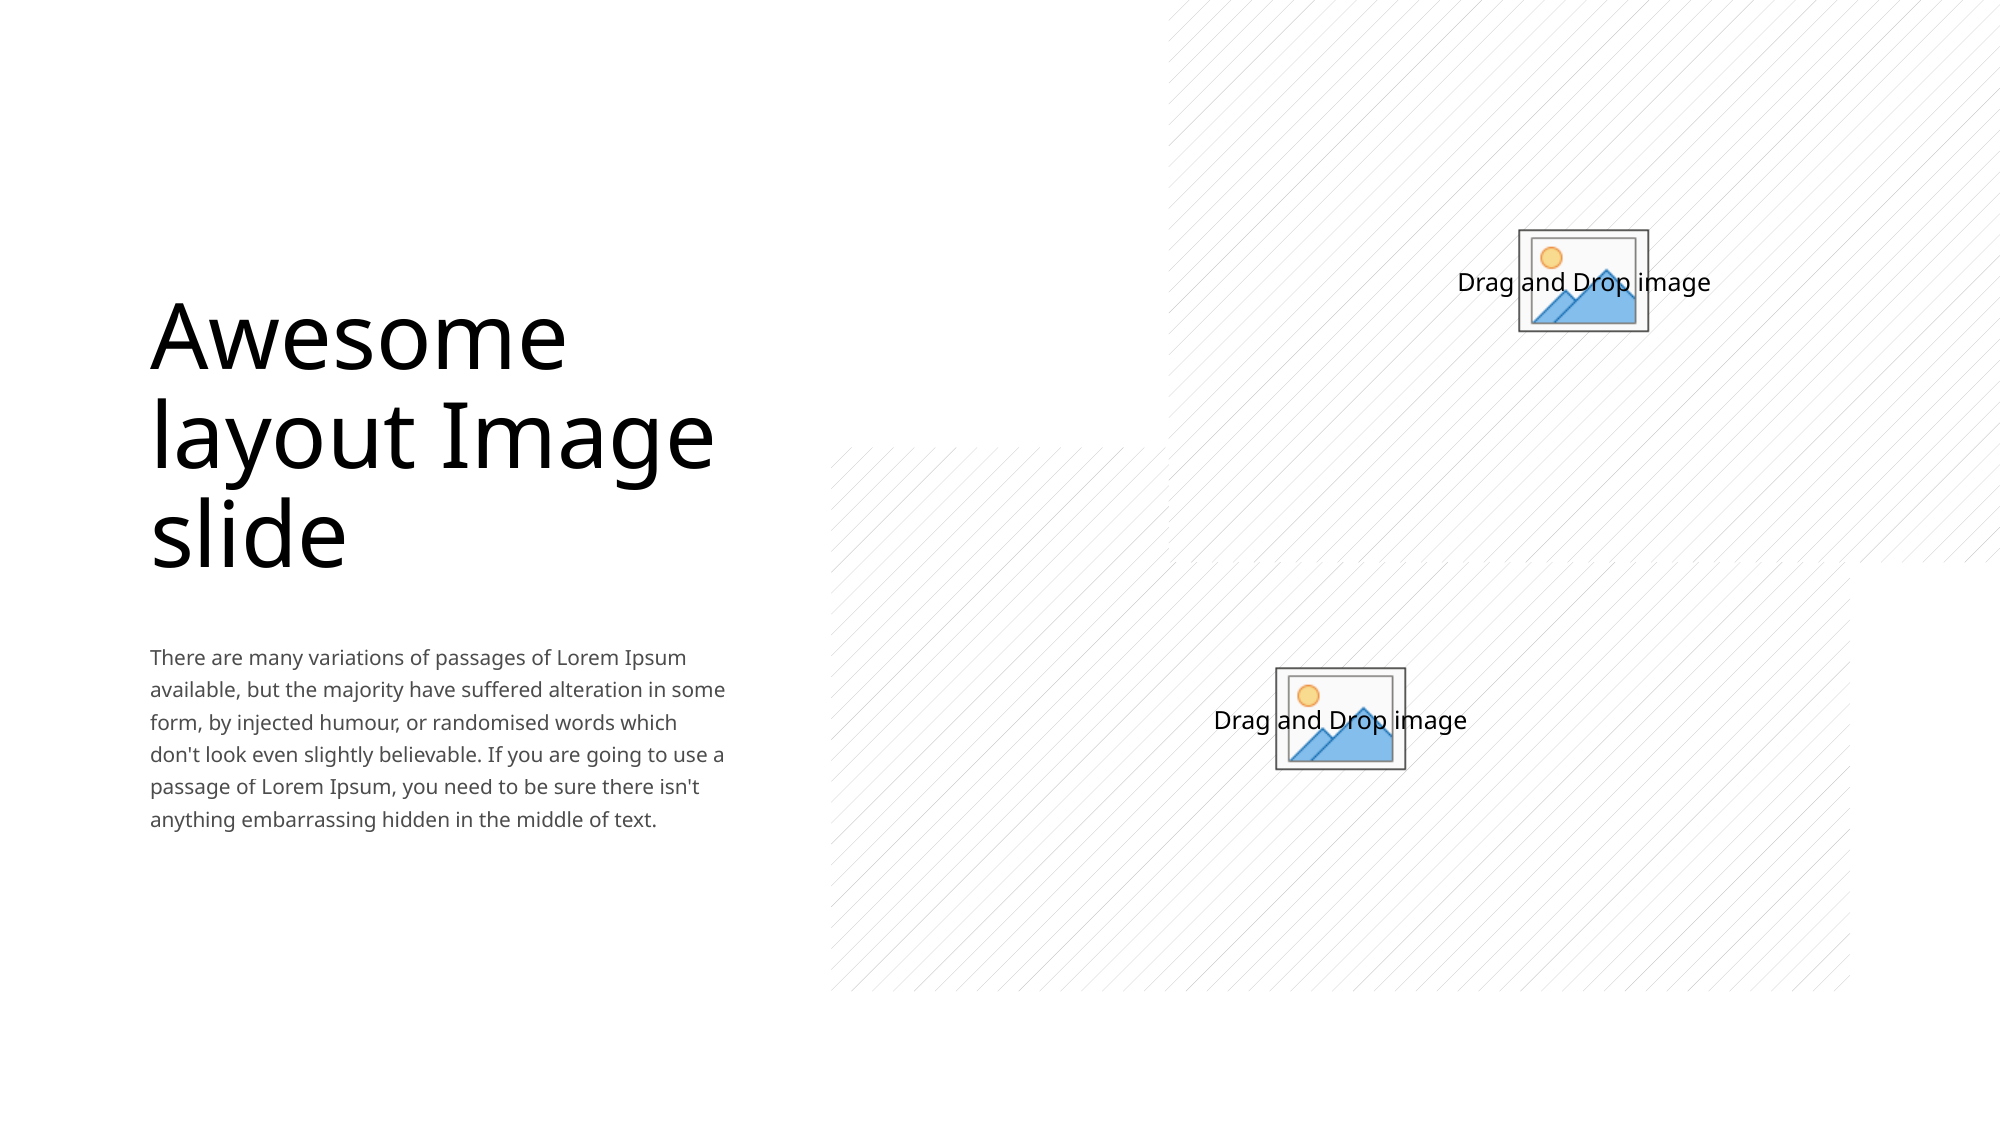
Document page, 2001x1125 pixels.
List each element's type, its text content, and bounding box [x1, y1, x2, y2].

text_box Awesome layout Image slide [149, 283, 832, 595]
text_box There are many variations of passages of Lorem Ipsum available, but the majority have suffered alteration in some form, by injected humour, or randomised words which don't look even slightly believable. If you are going to use a passage of Lorem Ipsum, you need to be sure there isn't anything embarrassing hidden in the middle of text. [150, 629, 732, 839]
picture [831, 0, 2000, 992]
